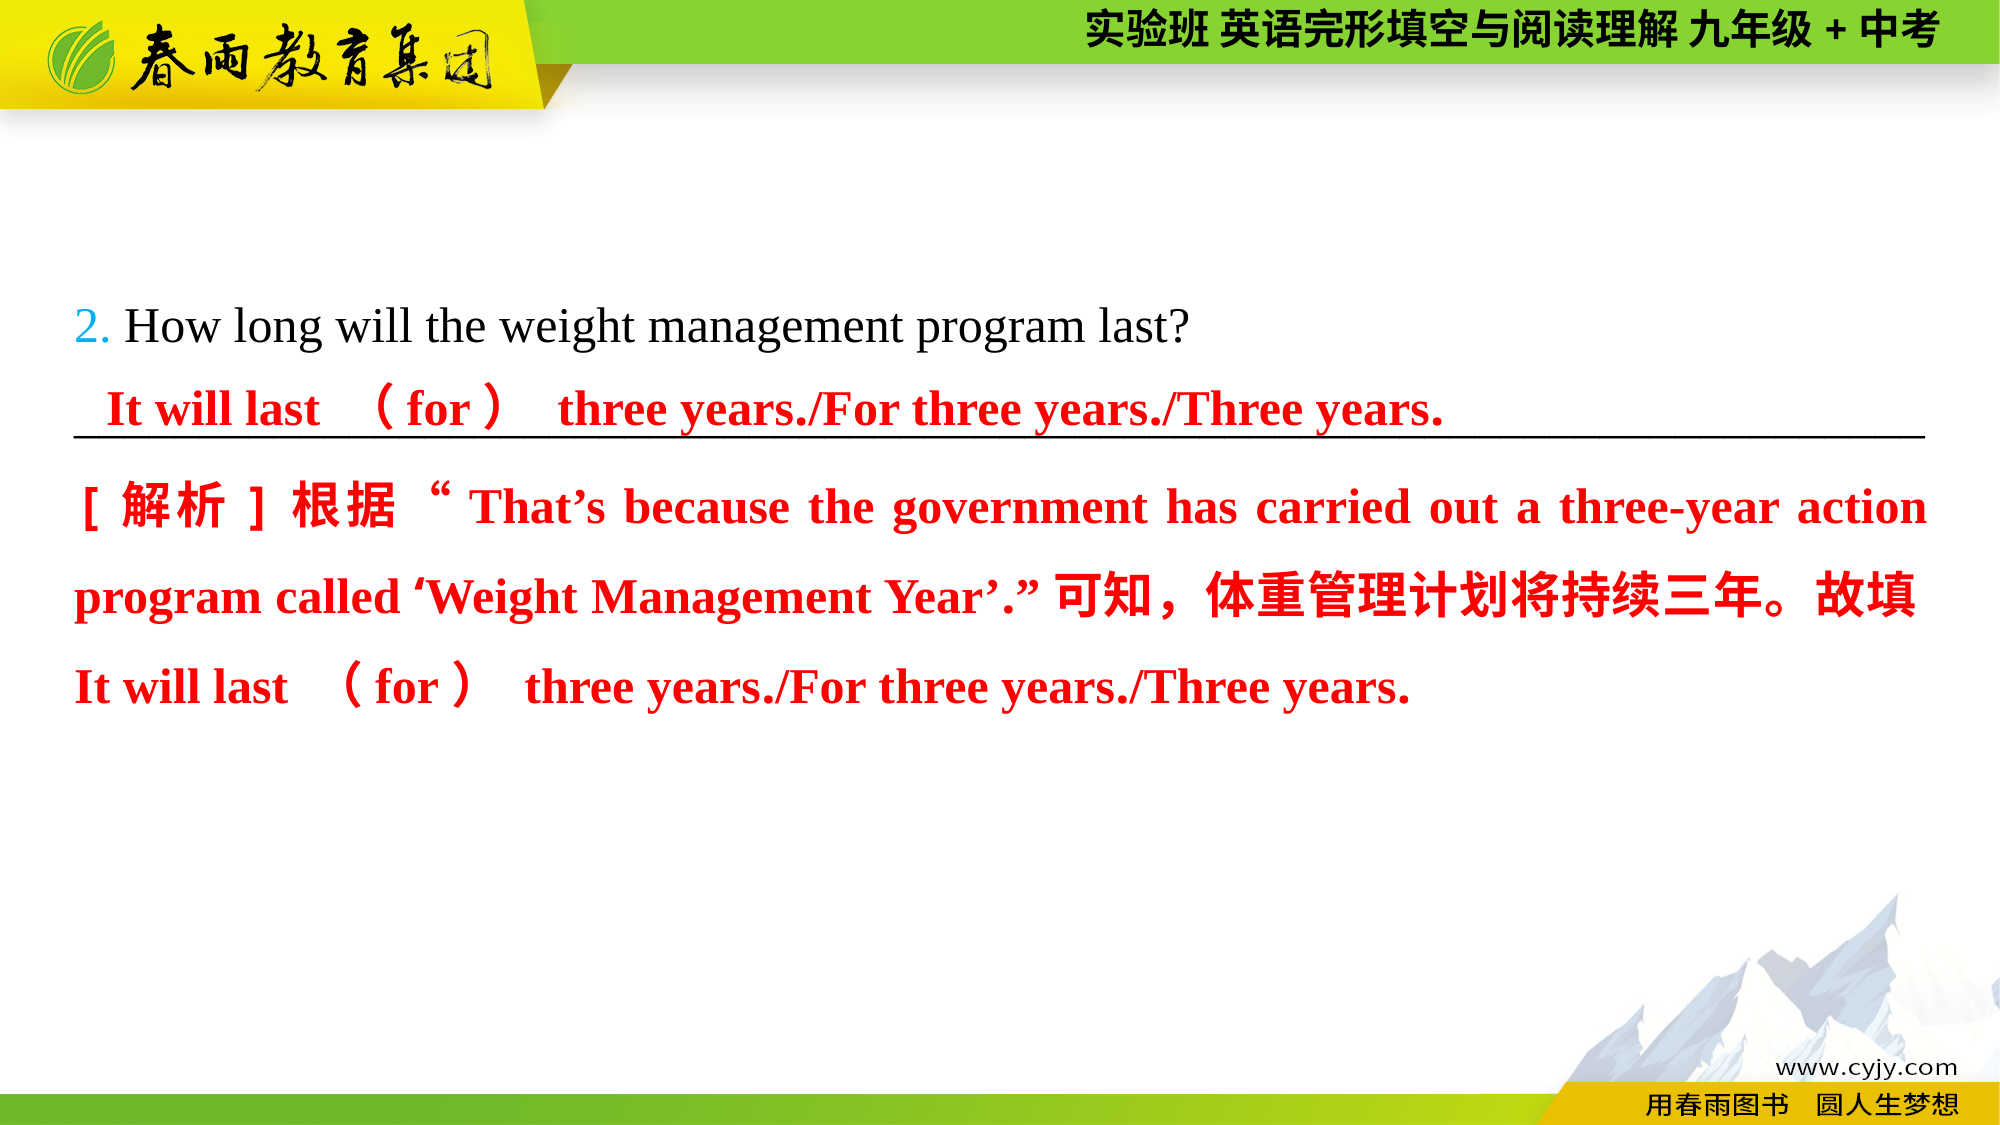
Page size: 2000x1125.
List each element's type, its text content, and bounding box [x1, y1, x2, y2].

text_box [解析]根据“That’s because the government has carried out a three-year action program called ‘Weight Management Year’.”可知，体重管理计划将持续三年。故填It will last （for） three years./For three years./Three years. [59, 452, 1944, 721]
list 2. How long will the weight management program last? __________________________________________________________________________ [59, 255, 1944, 452]
picture [0, 0, 2000, 1125]
